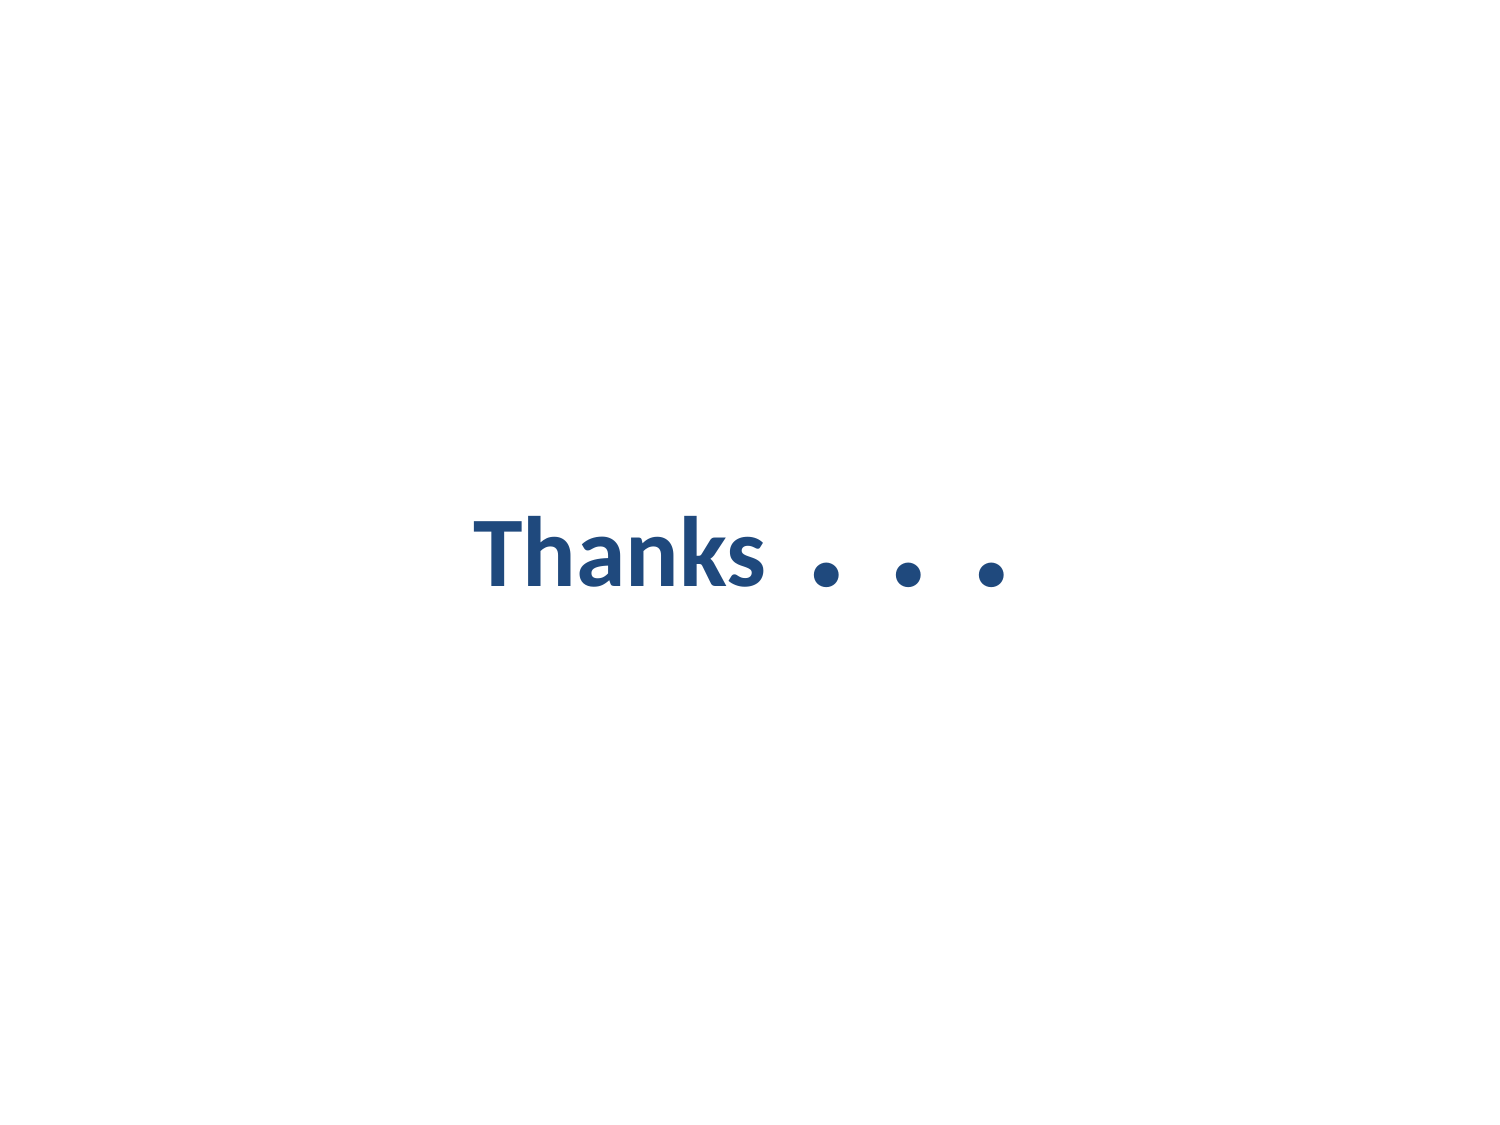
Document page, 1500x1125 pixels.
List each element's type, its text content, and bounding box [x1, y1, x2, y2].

list Thanks . . . [50, 412, 1438, 688]
